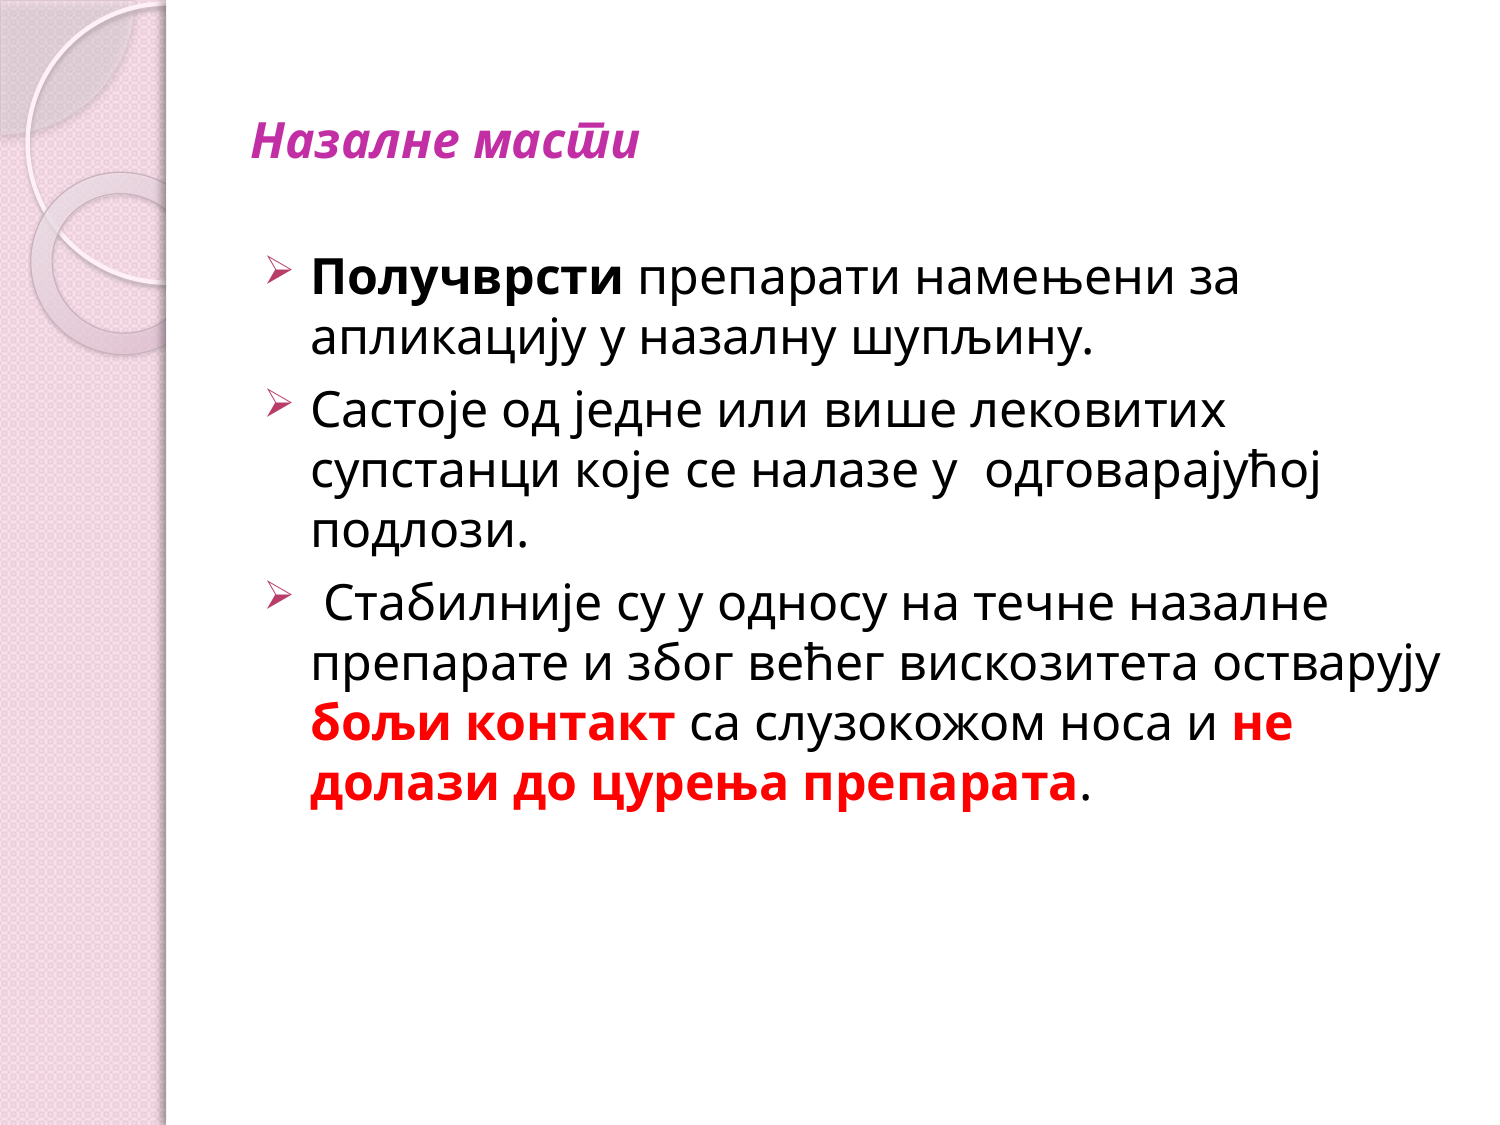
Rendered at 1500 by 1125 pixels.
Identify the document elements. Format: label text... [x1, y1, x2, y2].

title Назалне масти [235, 45, 1466, 233]
list Получврсти препарати намењени за апликацију у назалну шупљину. Састоје од једне или више лековитих супстанци које се налазе у одговарајућој подлози. Стабилније су у односу на течне назалне препарате и због већег вискозитета остварују бољи контакт са слузокожом носа и не долази до цурења препарата. [235, 237, 1466, 1025]
